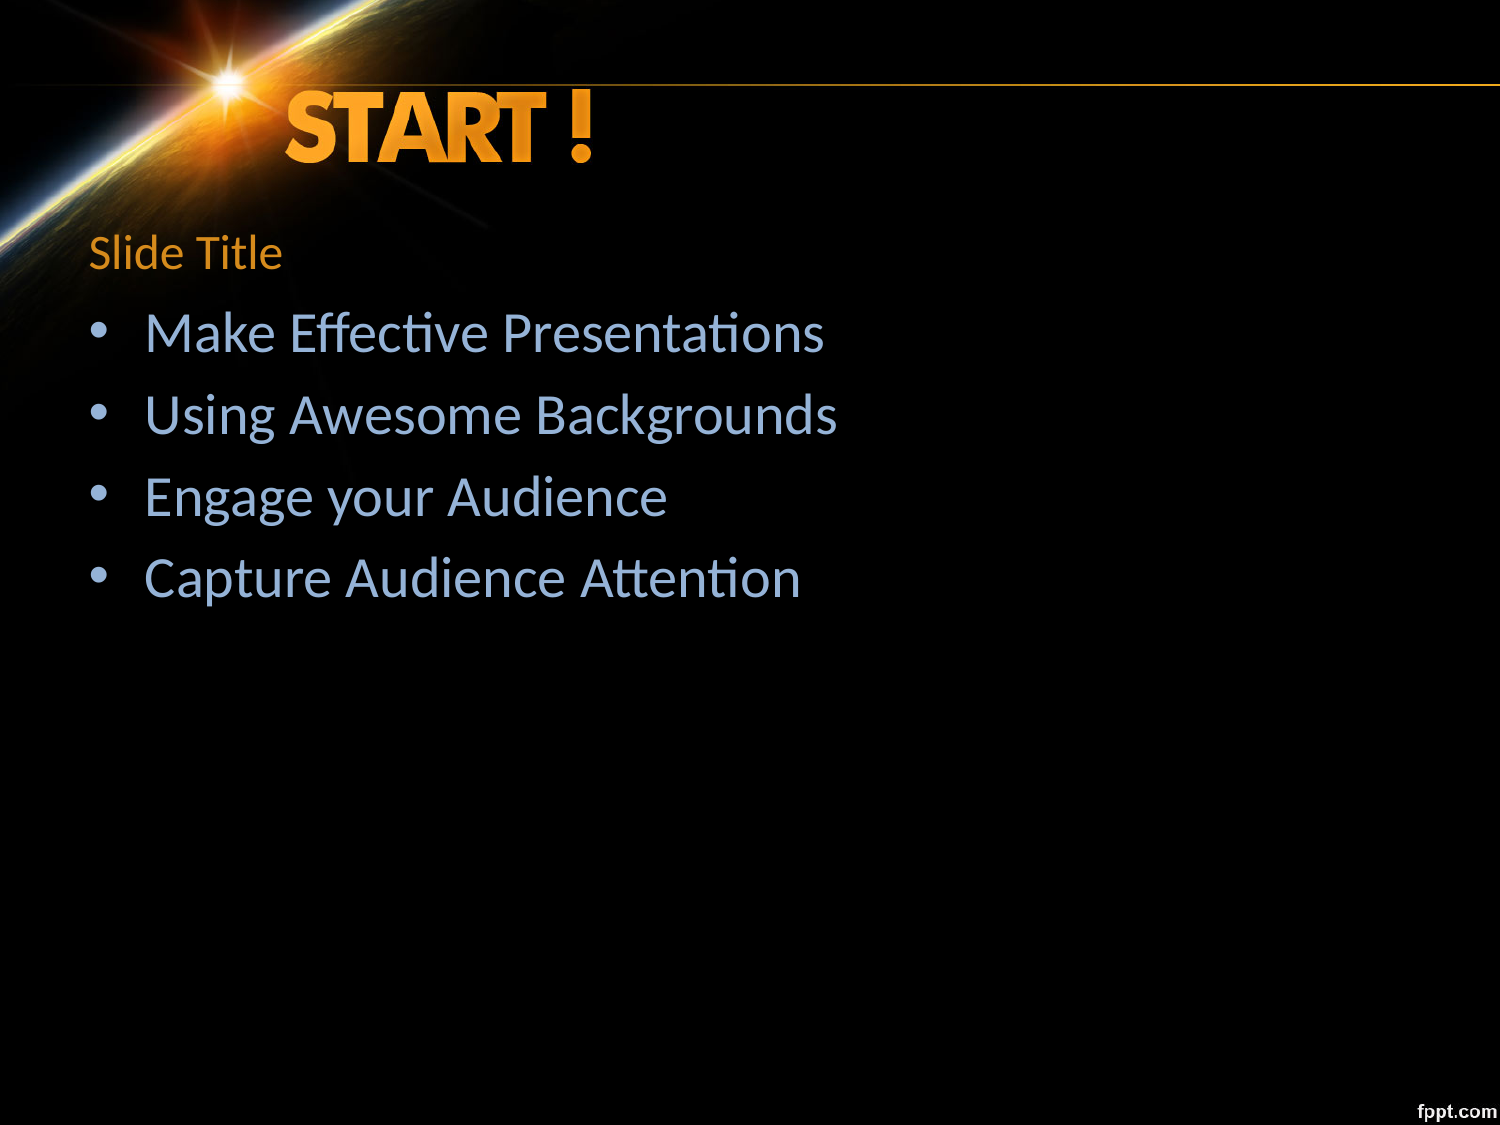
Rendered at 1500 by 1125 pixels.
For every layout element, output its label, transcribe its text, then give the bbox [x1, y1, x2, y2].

title Slide Title [73, 211, 1424, 286]
picture [0, 0, 1500, 1125]
list Make Effective Presentations Using Awesome Backgrounds Engage your Audience Capture Audience Attention [73, 286, 1424, 939]
